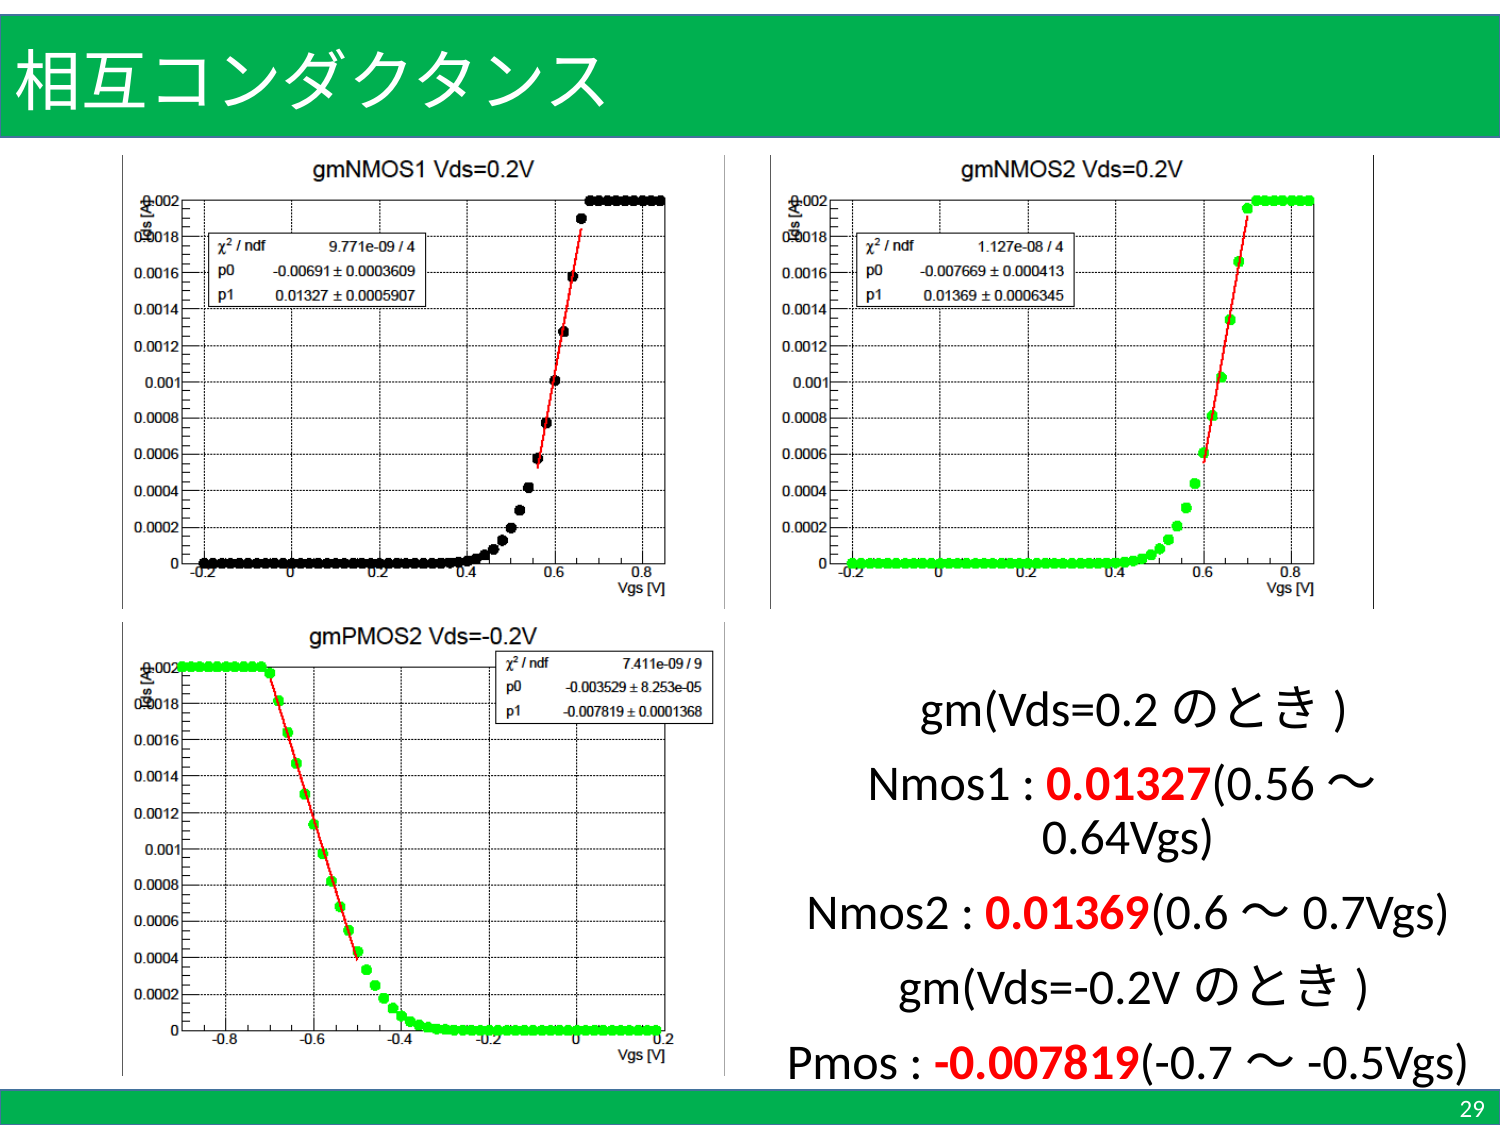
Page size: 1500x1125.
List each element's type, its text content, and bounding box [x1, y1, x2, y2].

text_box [122, 622, 725, 1076]
slide_number 29 [1162, 1077, 1500, 1125]
text_box 相互コンダクタンス [0, 31, 1479, 126]
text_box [122, 155, 725, 609]
text_box [0, 14, 1500, 138]
text_box gm(Vds=0.2のとき) Nmos1 : 0.01327(0.56～0.64Vgs) Nmos2 : 0.01369(0.6～0.7Vgs) gm(Vds=-0.2Vのとき) Pmos : -0.007819(-0.7～-0.5Vgs) [770, 675, 1486, 1103]
text_box [0, 1089, 1162, 1125]
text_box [770, 155, 1374, 609]
